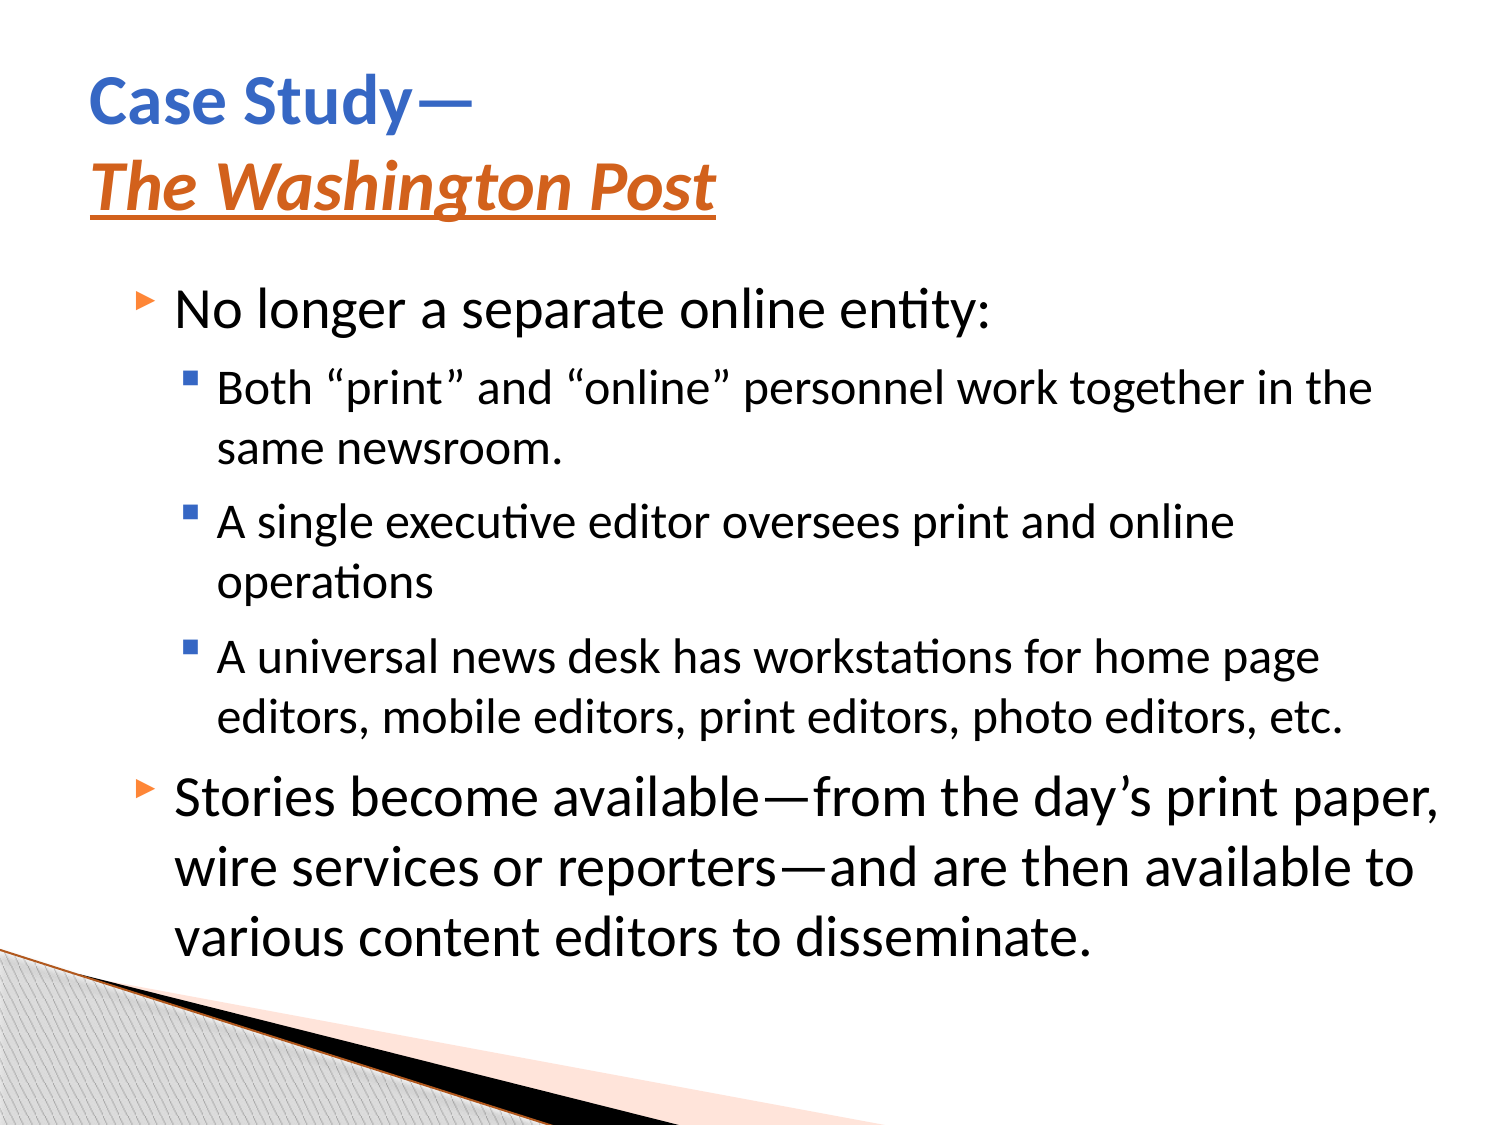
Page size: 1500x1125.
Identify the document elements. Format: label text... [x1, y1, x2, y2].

list No longer a separate online entity: Both “print” and “online” personnel work together in the same newsroom. A single executive editor oversees print and online operations A universal news desk has workstations for home page editors, mobile editors, print editors, photo editors, etc. Stories become available—from the day’s print paper, wire services or reporters—and are then available to various content editors to disseminate. [99, 262, 1463, 1088]
title Case Study— The Washington Post [75, 45, 1425, 233]
